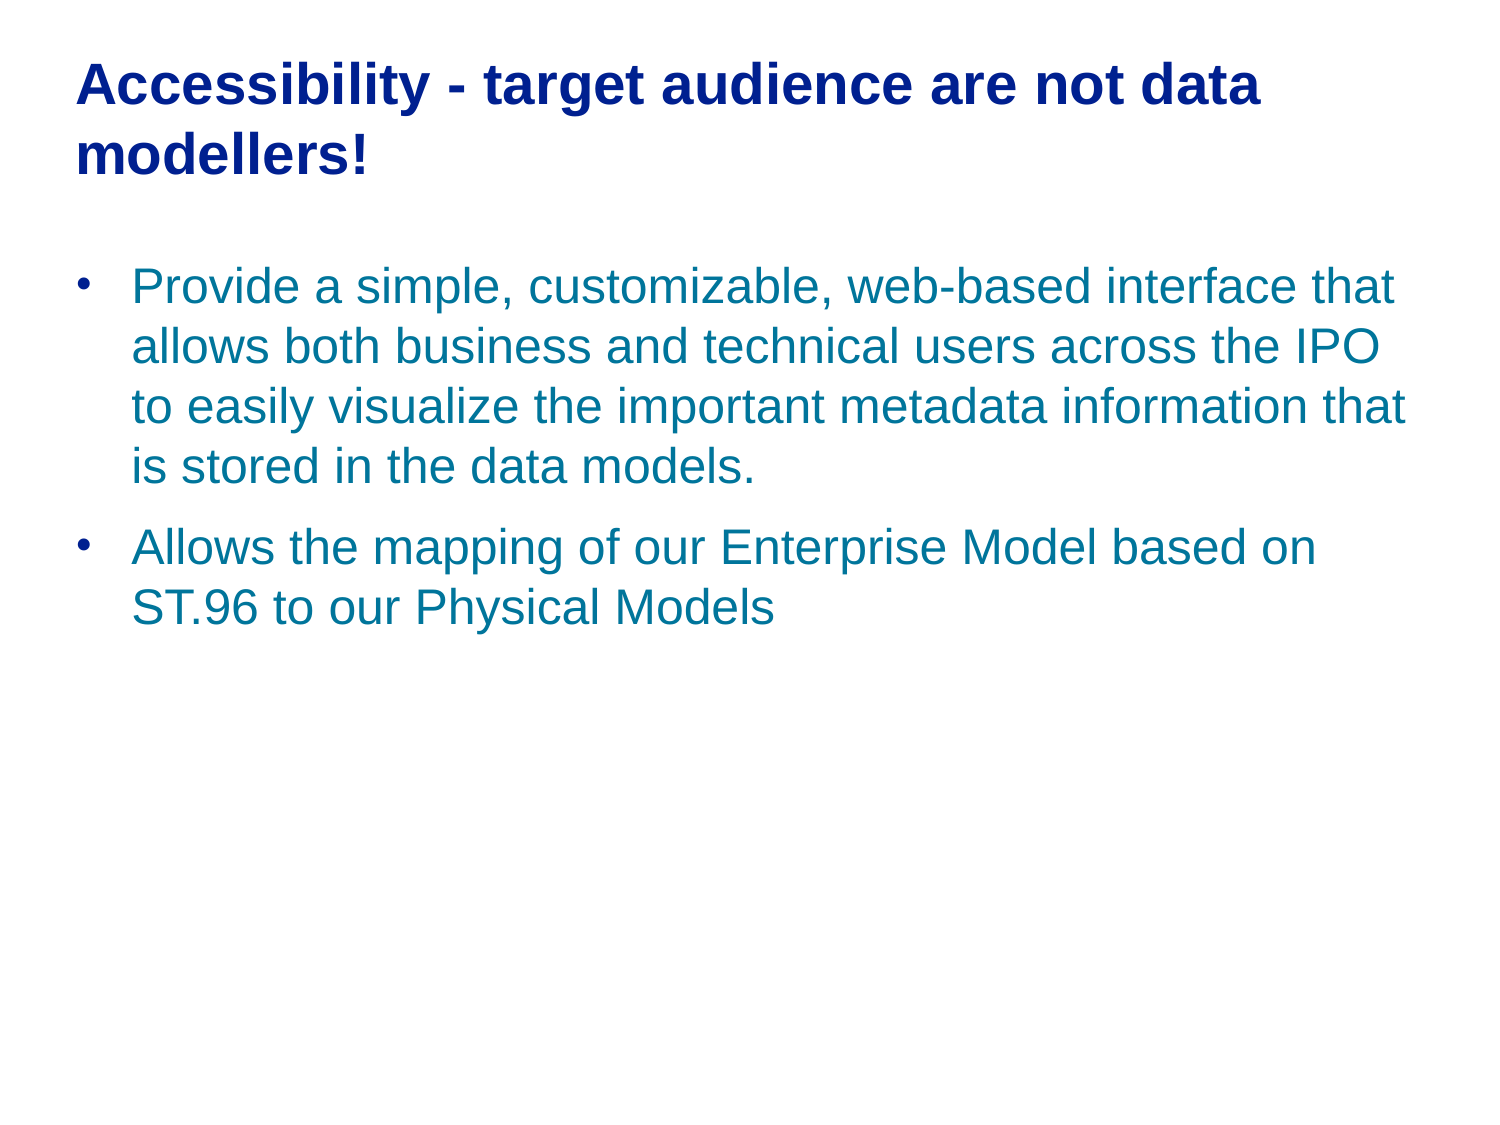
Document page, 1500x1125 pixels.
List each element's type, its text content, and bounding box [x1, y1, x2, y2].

list Provide a simple, customizable, web-based interface that allows both business and technical users across the IPO to easily visualize the important metadata information that is stored in the data models. Allows the mapping of our Enterprise Model based on ST.96 to our Physical Models [74, 245, 1426, 1034]
title Accessibility - target audience are not data modellers! [74, 45, 1426, 222]
